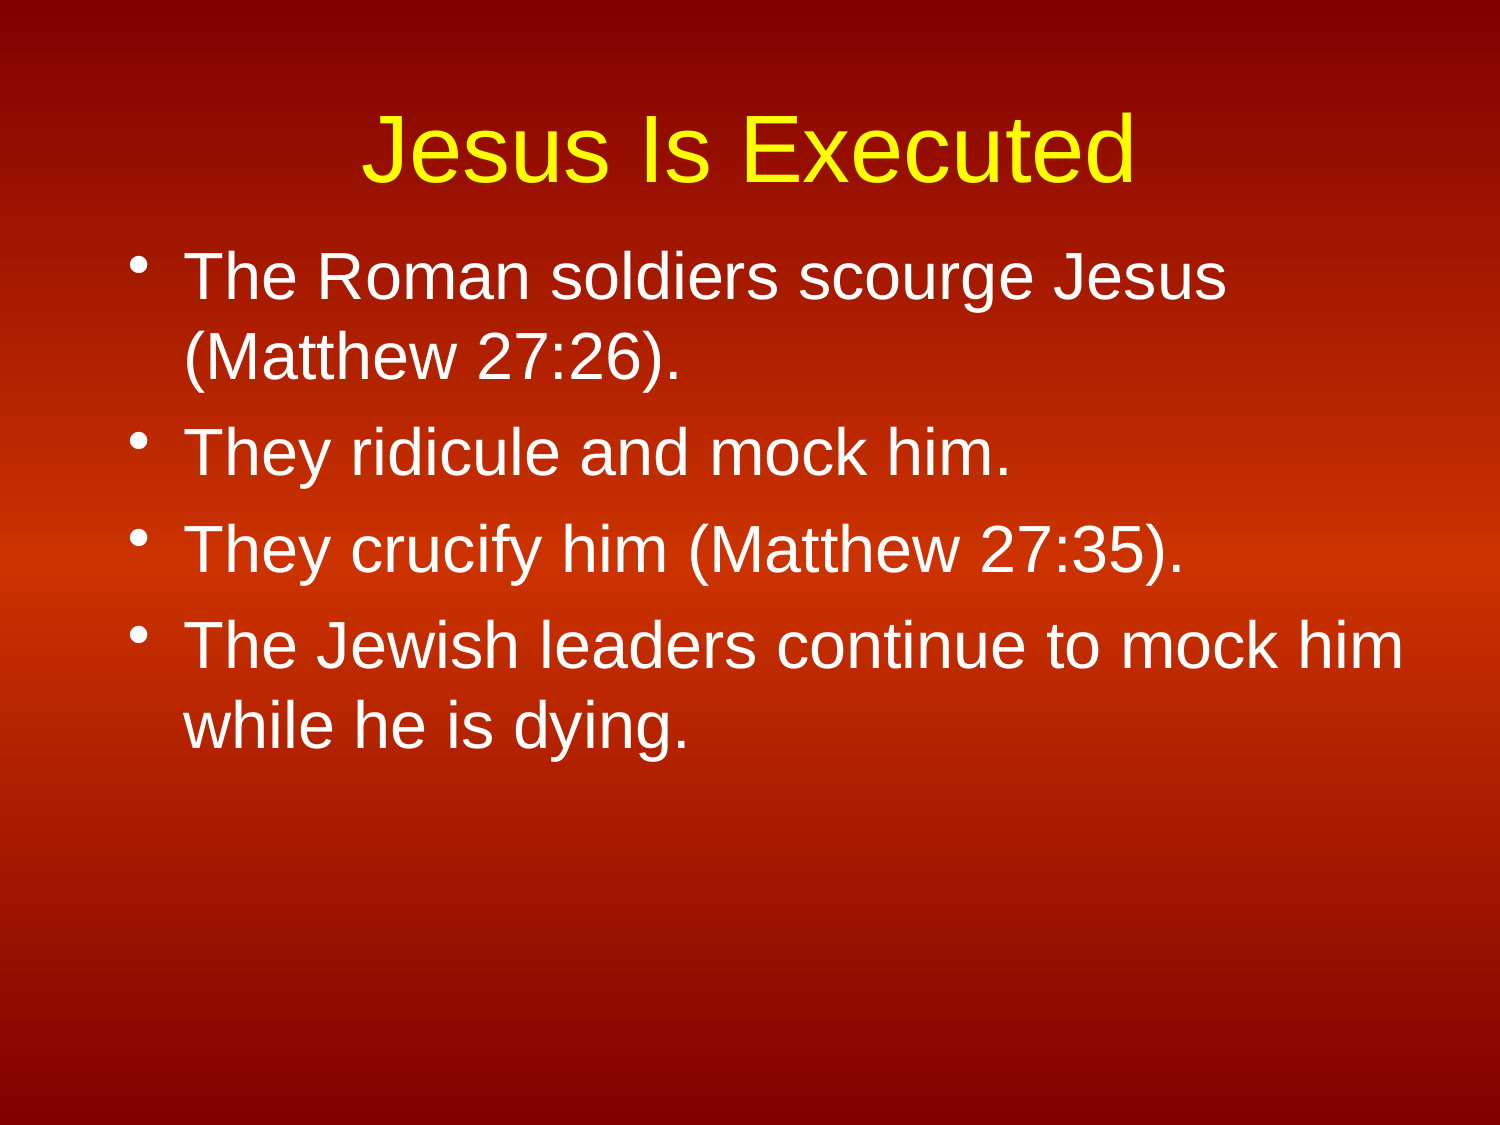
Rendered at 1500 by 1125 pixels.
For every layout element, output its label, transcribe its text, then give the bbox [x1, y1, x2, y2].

title Jesus Is Executed [37, 50, 1463, 238]
list The Roman soldiers scourge Jesus (Matthew 27:26). They ridicule and mock him. They crucify him (Matthew 27:35). The Jewish leaders continue to mock him while he is dying. [112, 224, 1463, 1125]
